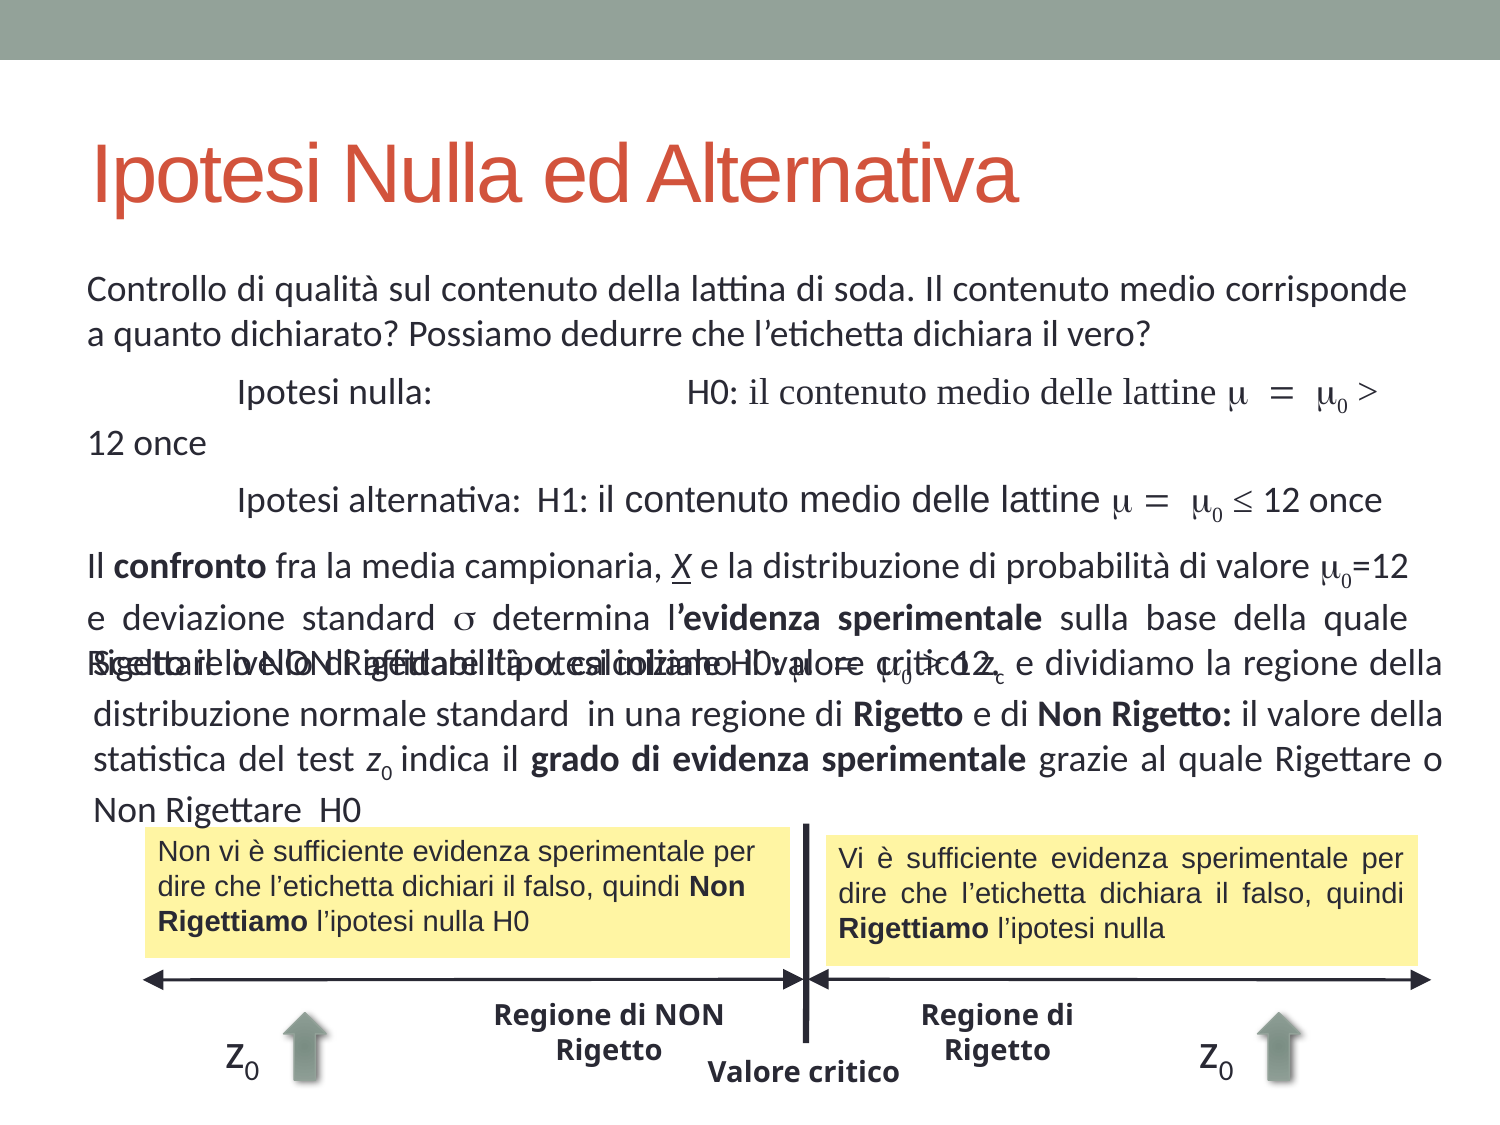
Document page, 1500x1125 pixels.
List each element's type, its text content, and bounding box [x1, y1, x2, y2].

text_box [209, 1010, 338, 1087]
text_box Regione di Rigetto [851, 988, 1143, 1074]
text_box Vi è sufficiente evidenza sperimentale per dire che l’etichetta dichiara il falso, quindi Rigettiamo l’ipotesi nulla [823, 838, 1420, 969]
title Ipotesi Nulla ed Alternativa [75, 87, 1425, 250]
text_box Valore critico [598, 1045, 1010, 1096]
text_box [1183, 1010, 1312, 1087]
text_box [142, 968, 804, 991]
text_box Scelto il livello di affidabilità a calcoliamo il valore critico zc e dividiamo la regione della distribuzione normale standard in una regione di Rigetto e di Non Rigetto: il valore della statistica del test z0 indica il grado di evidenza sperimentale grazie al quale Rigettare o Non Rigettare H0 [78, 630, 1459, 838]
text_box Controllo di qualità sul contenuto della lattina di soda. Il contenuto medio corrisponde a quanto dichiarato? Possiamo dedurre che l’etichetta dichiara il vero? Ipotesi nulla: H0: il contenuto medio delle lattine m = m0 > 12 once Ipotesi alternativa: H1: il contenuto medio delle lattine m = m0 ≤ 12 once Il confronto fra la media campionaria, X e la distribuzione di probabilità di valore m0=12 e deviazione standard s determina l’evidenza sperimentale sulla base della quale Rigettare o NON Rigettare l’ipotesi iniziale H0: m = m0 > 12. [72, 256, 1424, 697]
text_box Non vi è sufficiente evidenza sperimentale per dire che l’etichetta dichiari il falso, quindi Non Rigettiamo l’ipotesi nulla H0 [142, 838, 793, 961]
text_box [807, 968, 1432, 991]
text_box Regione di NON Rigetto [424, 988, 795, 1074]
